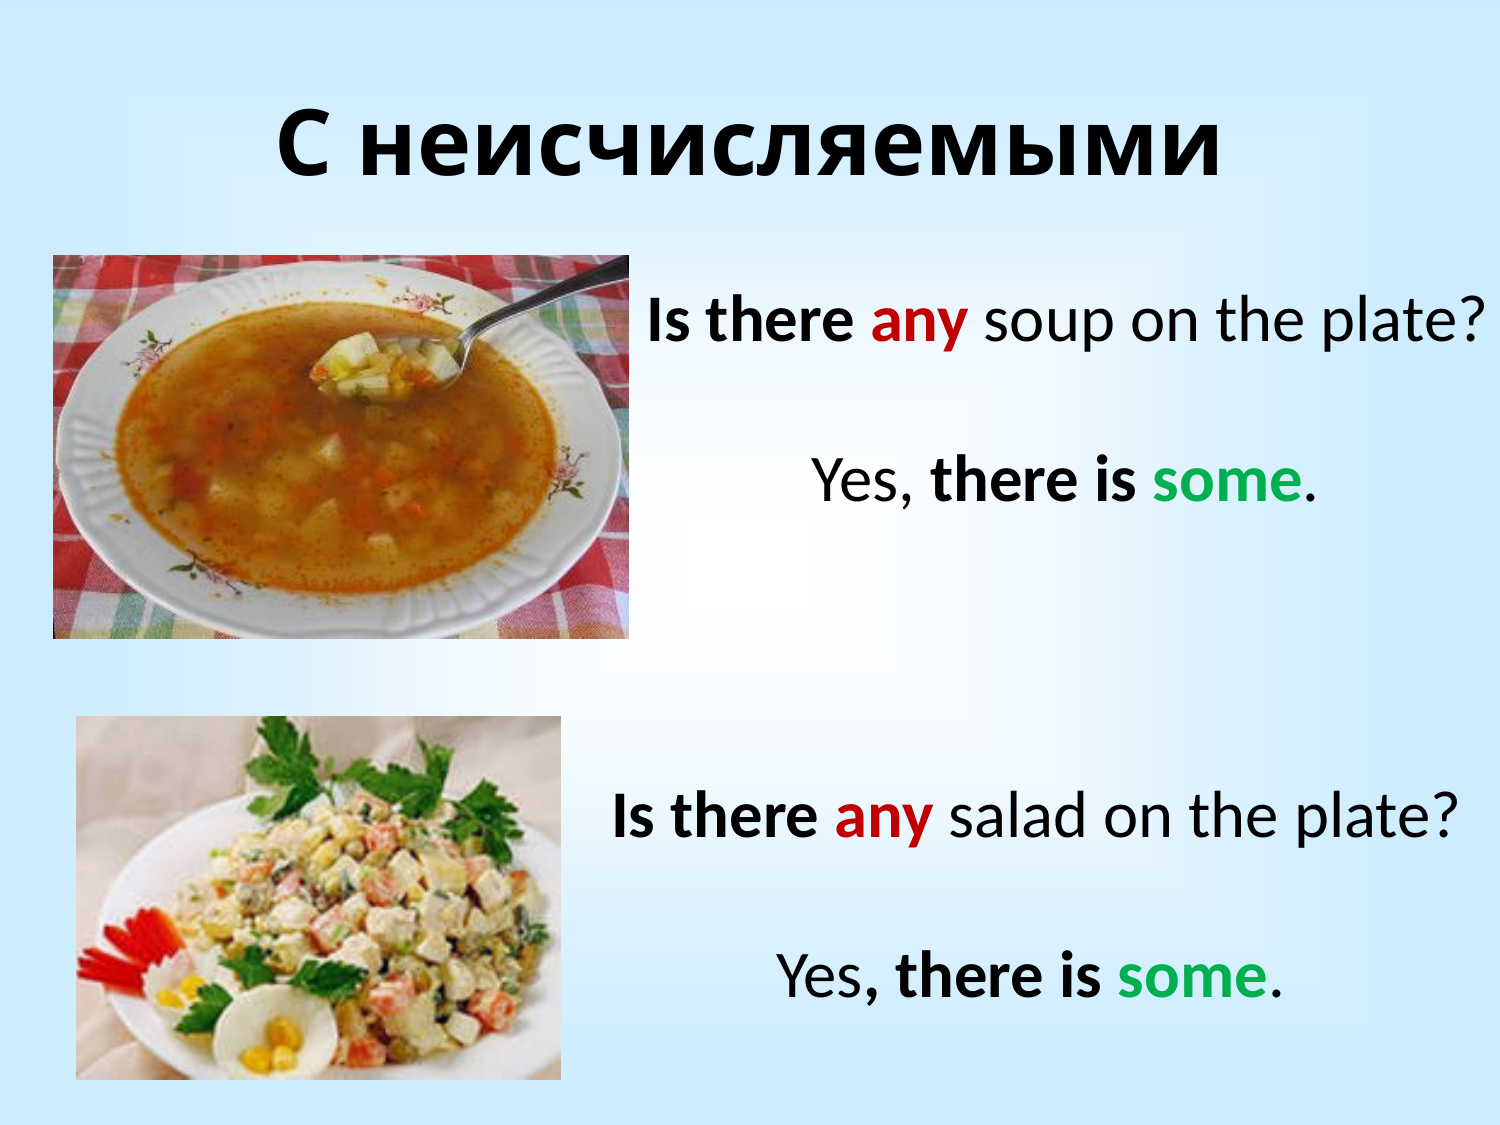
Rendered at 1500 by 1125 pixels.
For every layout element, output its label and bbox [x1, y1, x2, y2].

picture [0, 0, 1500, 1125]
list [52, 255, 629, 640]
